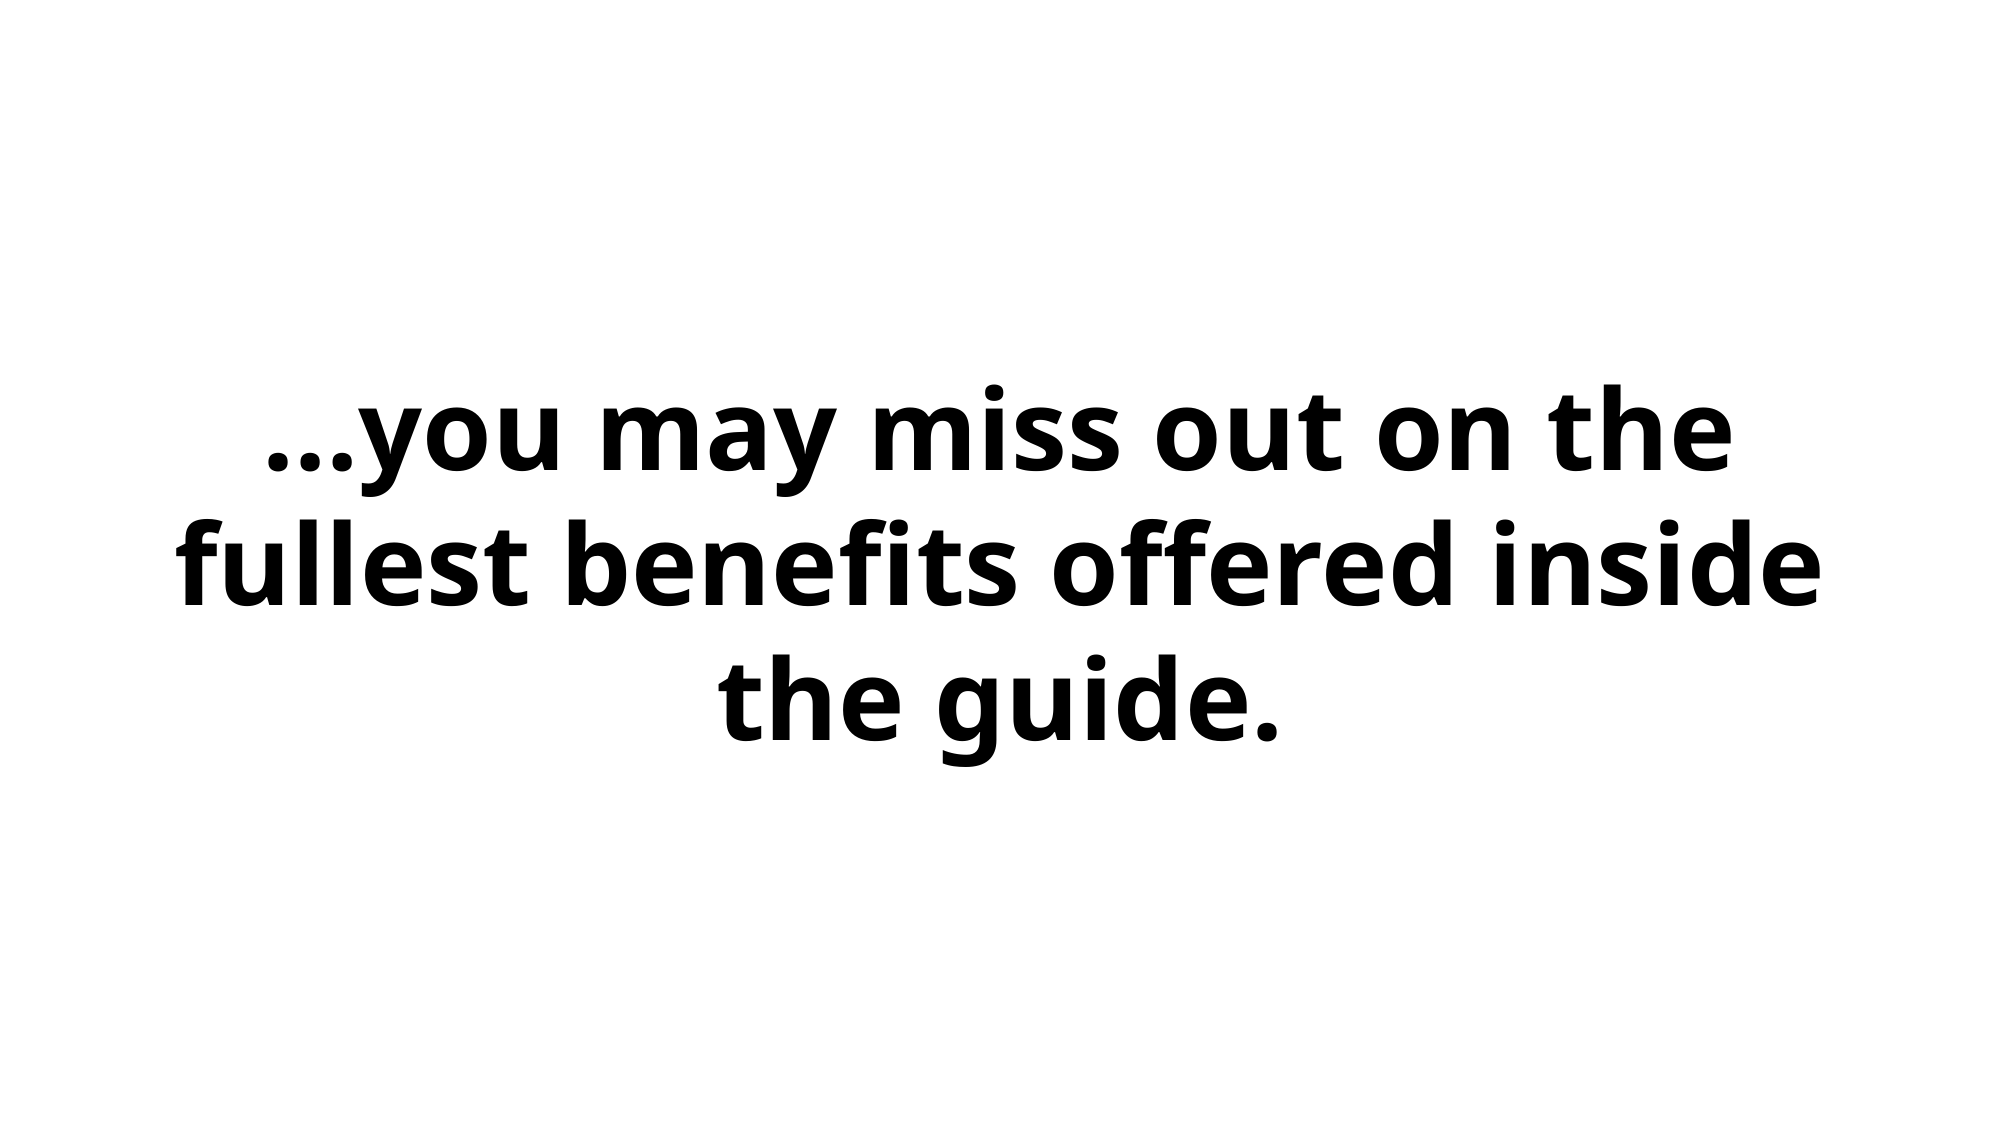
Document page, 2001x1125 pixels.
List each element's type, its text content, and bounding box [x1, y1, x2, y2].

text_box …you may miss out on the fullest benefits offered inside the guide. [81, 350, 1919, 771]
